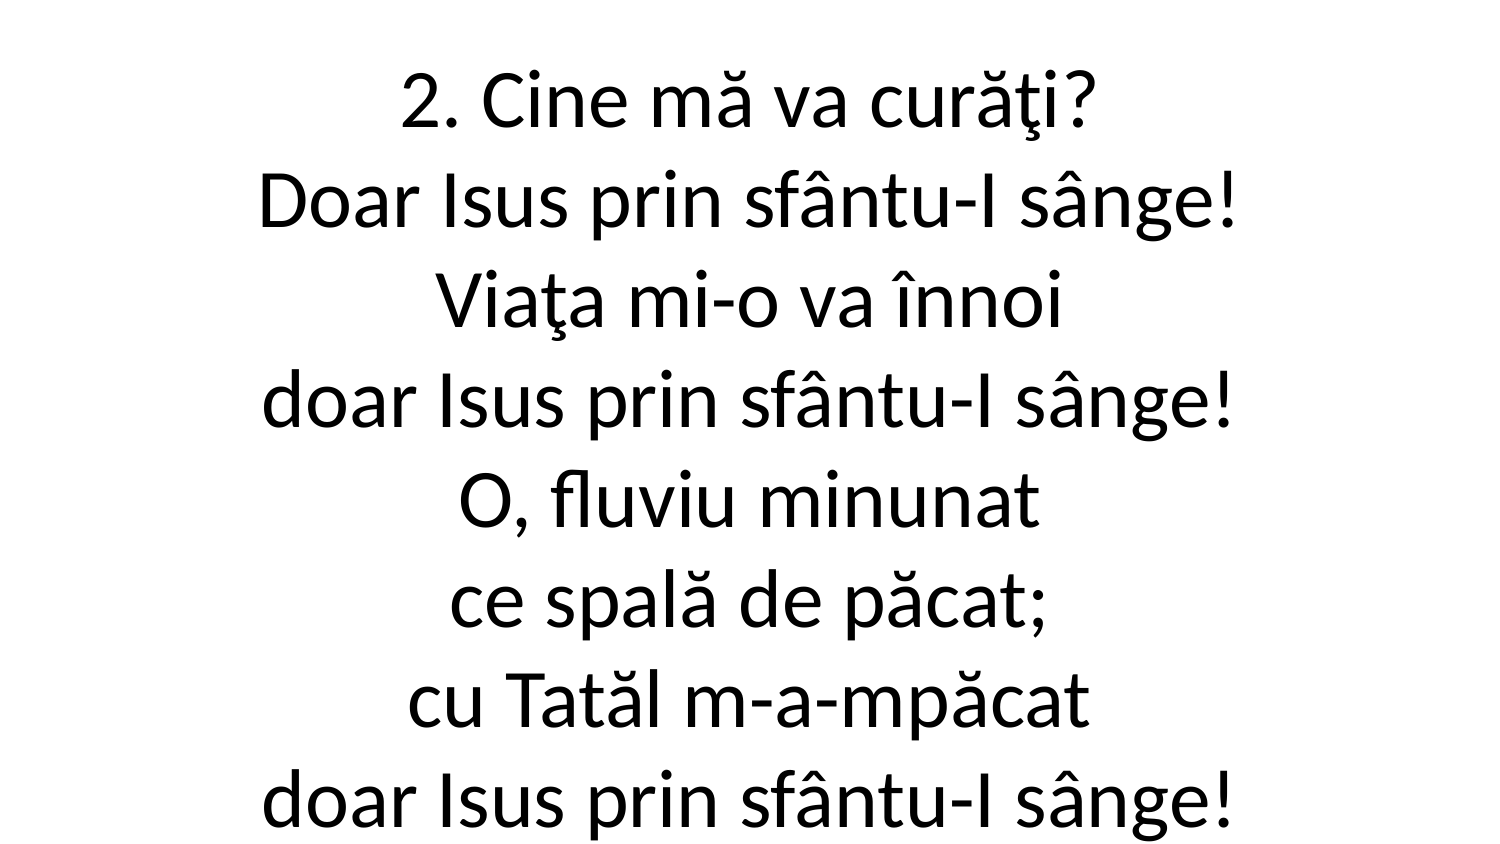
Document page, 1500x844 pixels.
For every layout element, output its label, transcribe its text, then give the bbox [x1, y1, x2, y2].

text_box 2. Cine mă va curăţi? Doar Isus prin sfântu-I sânge! Viaţa mi-o va înnoi doar Isus prin sfântu-I sânge! O, fluviu minunat ce spală de păcat; cu Tatăl m-a-mpăcat doar Isus prin sfântu-I sânge! [242, 0, 1258, 844]
